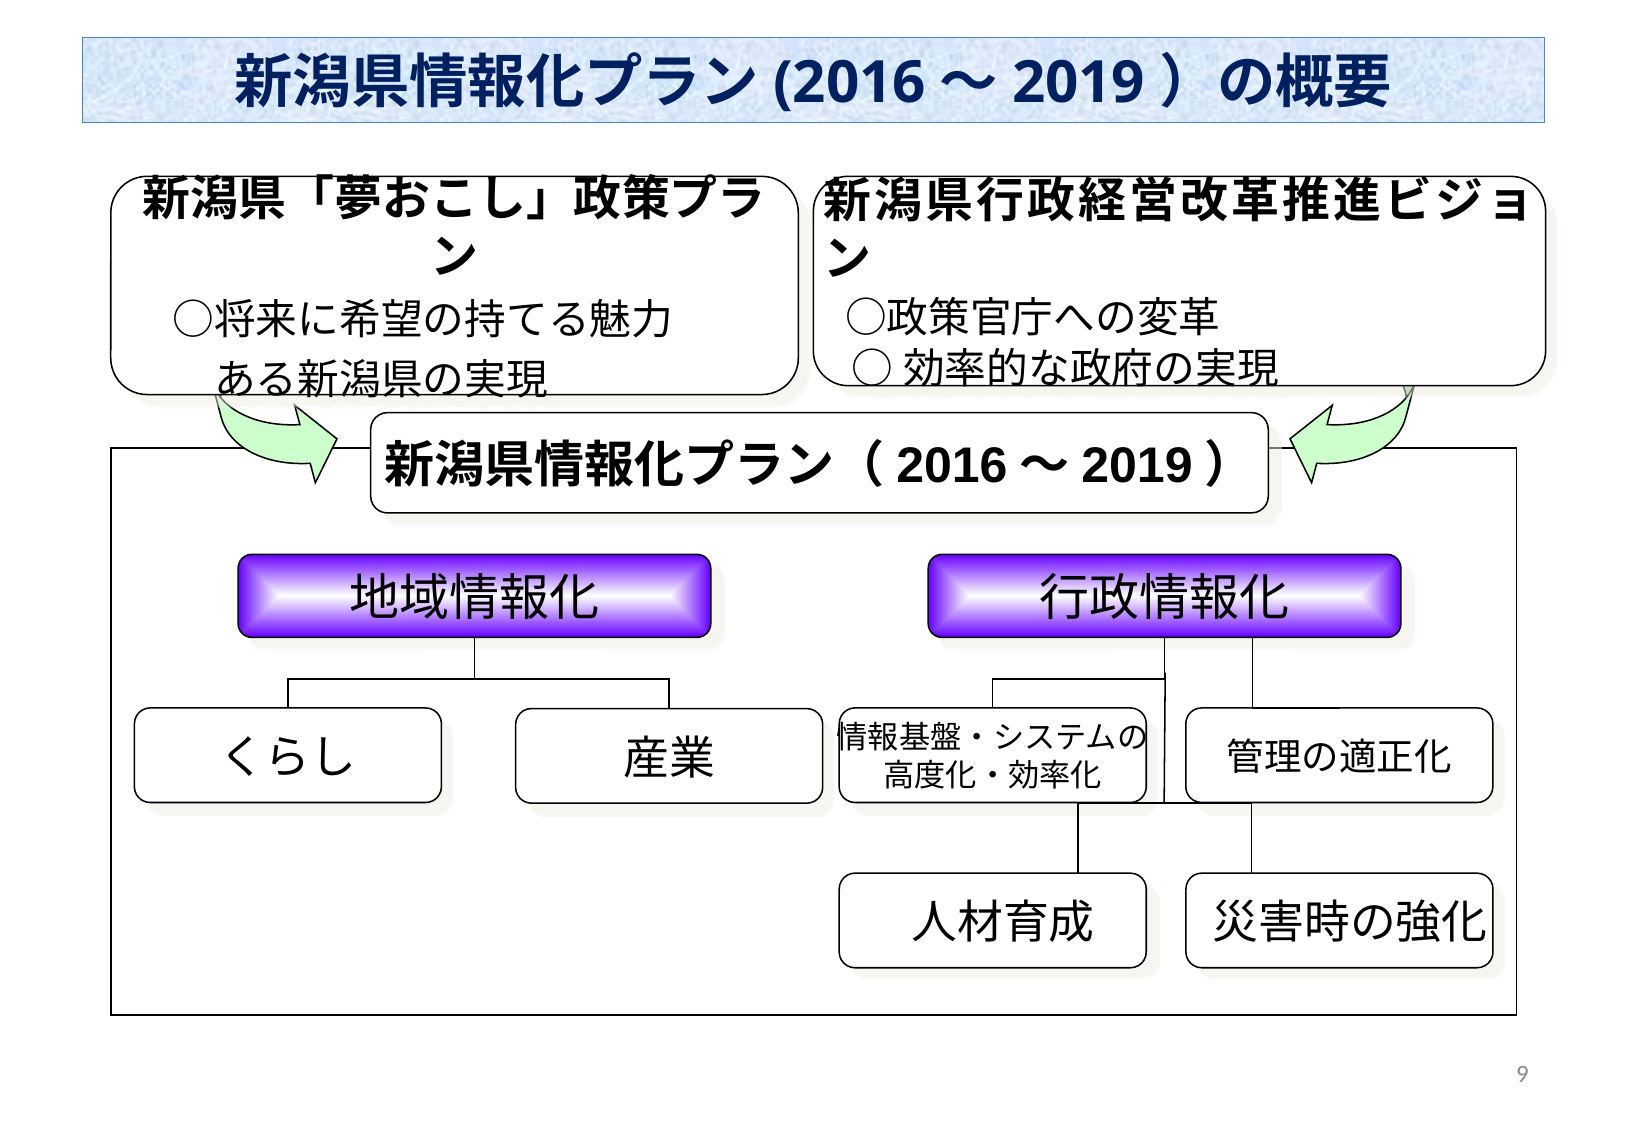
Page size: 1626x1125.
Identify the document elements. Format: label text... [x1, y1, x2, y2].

text_box 新潟県情報化プラン（2016～2019） [370, 412, 1269, 513]
slide_number 8 [1164, 1042, 1544, 1103]
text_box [1043, 586, 1115, 751]
text_box 人材育成 [839, 873, 1147, 968]
text_box [110, 448, 1517, 1015]
text_box 災害時の強化 [1185, 873, 1493, 968]
text_box 管理の適正化 [1185, 707, 1212, 802]
text_box くらし [134, 707, 442, 803]
text_box 新潟県情報化プラン(2016～2019）の概要 [82, 37, 1545, 123]
text_box [218, 408, 337, 483]
text_box 新潟県行政経営改革推進ビジョン ○政策官庁への変革 ○効率的な政府の実現 [813, 176, 1546, 386]
text_box 産業 [515, 708, 823, 804]
text_box 情報基盤・システムの 高度化・効率化 [839, 707, 1038, 803]
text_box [345, 579, 417, 767]
text_box 地域情報化 [238, 554, 711, 638]
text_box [1042, 752, 1114, 925]
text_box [535, 575, 608, 771]
text_box 行政情報化 [928, 554, 1401, 638]
text_box [1290, 399, 1411, 483]
text_box 新潟県「夢おこし」政策プラン ○将来に希望の持てる魅力 ある新潟県の実現 [110, 176, 799, 395]
text_box 情報基盤・システムの 高度化・効率化 [1118, 707, 1147, 802]
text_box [1216, 750, 1288, 927]
text_box 管理の適正化 [1292, 707, 1493, 803]
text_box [1217, 585, 1289, 751]
